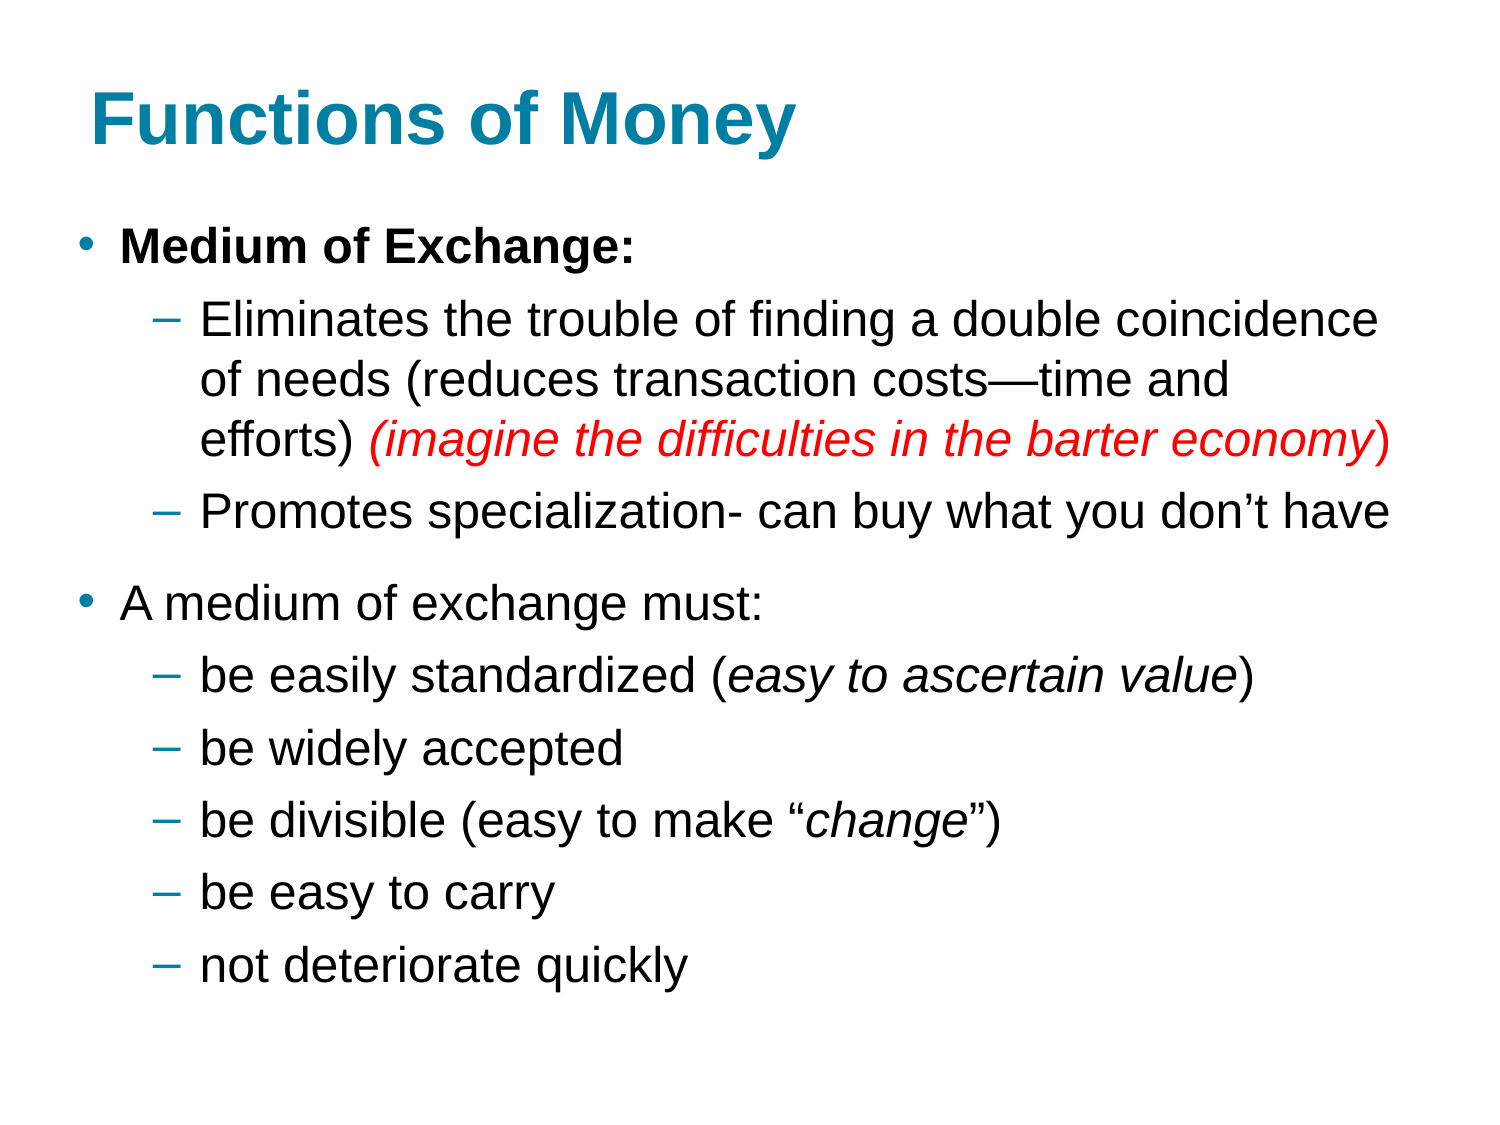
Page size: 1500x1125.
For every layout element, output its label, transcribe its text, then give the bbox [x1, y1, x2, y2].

title Functions of Money [75, 35, 1425, 175]
list Medium of Exchange: Eliminates the trouble of finding a double coincidence of needs (reduces transaction costs—time and efforts) (imagine the difficulties in the barter economy) Promotes specialization- can buy what you don’t have A medium of exchange must: be easily standardized (easy to ascertain value) be widely accepted be divisible (easy to make “change”) be easy to carry not deteriorate quickly [62, 198, 1414, 964]
